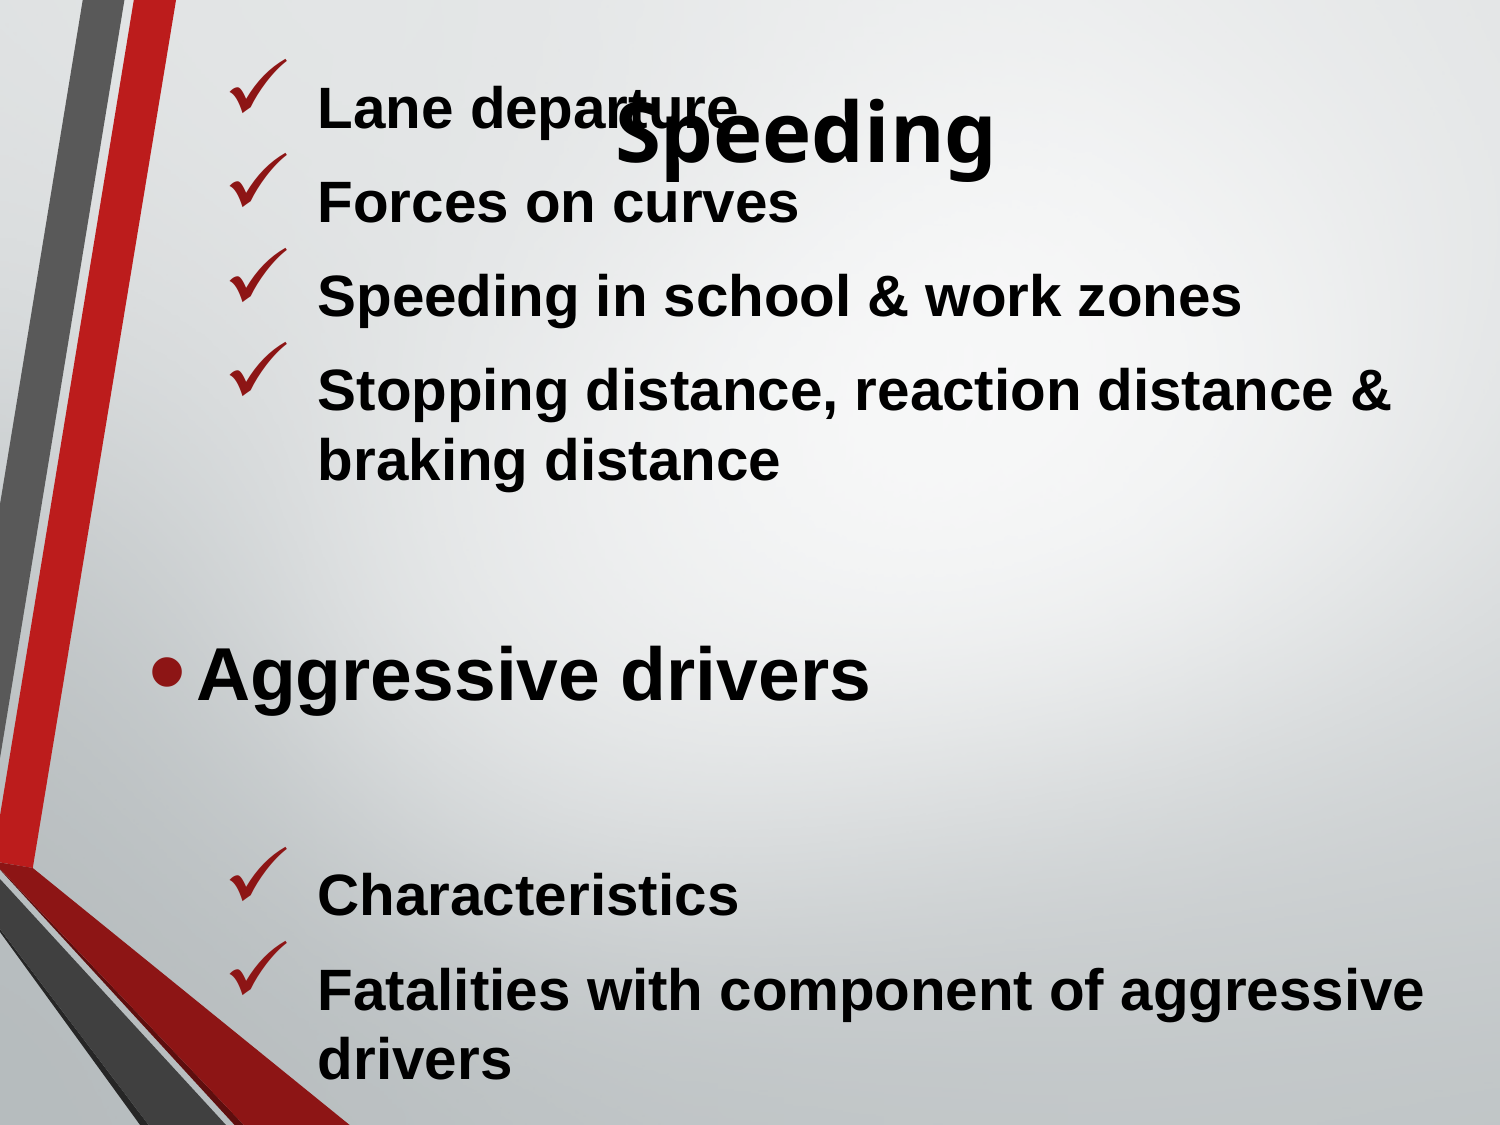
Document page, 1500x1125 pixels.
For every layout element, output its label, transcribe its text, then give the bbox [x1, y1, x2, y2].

title Speeding [131, 86, 1482, 171]
subtitle Lane departure Forces on curves Speeding in school & work zones Stopping distance, reaction distance & braking distance Aggressive drivers Characteristics Fatalities with component of aggressive drivers Interactions [149, 278, 1500, 1086]
